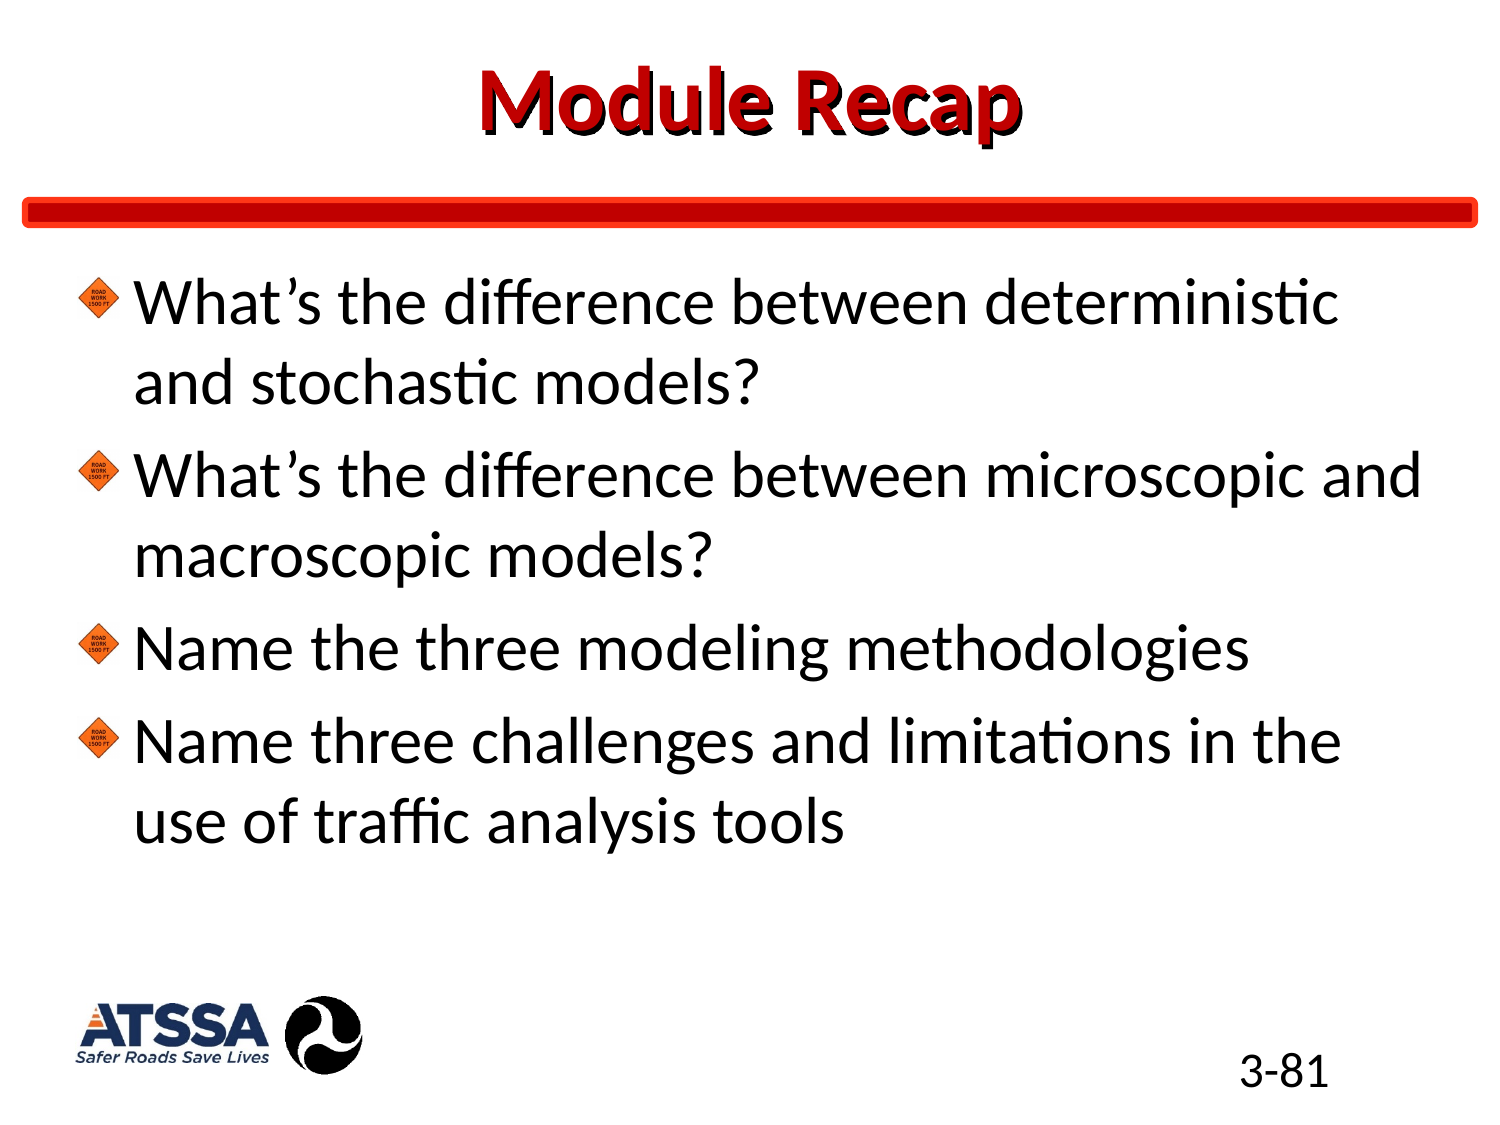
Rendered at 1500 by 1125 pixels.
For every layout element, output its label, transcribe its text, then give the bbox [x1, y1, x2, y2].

picture [77, 276, 120, 319]
picture [77, 449, 120, 492]
picture [75, 1003, 269, 1063]
title Module Recap [0, 0, 1500, 188]
list What’s the difference between deterministic and stochastic models? What’s the difference between microscopic and macroscopic models? Name the three modeling methodologies Name three challenges and limitations in the use of traffic analysis tools [62, 249, 1451, 963]
picture [77, 716, 120, 759]
picture [77, 622, 120, 665]
picture [276, 989, 370, 1077]
